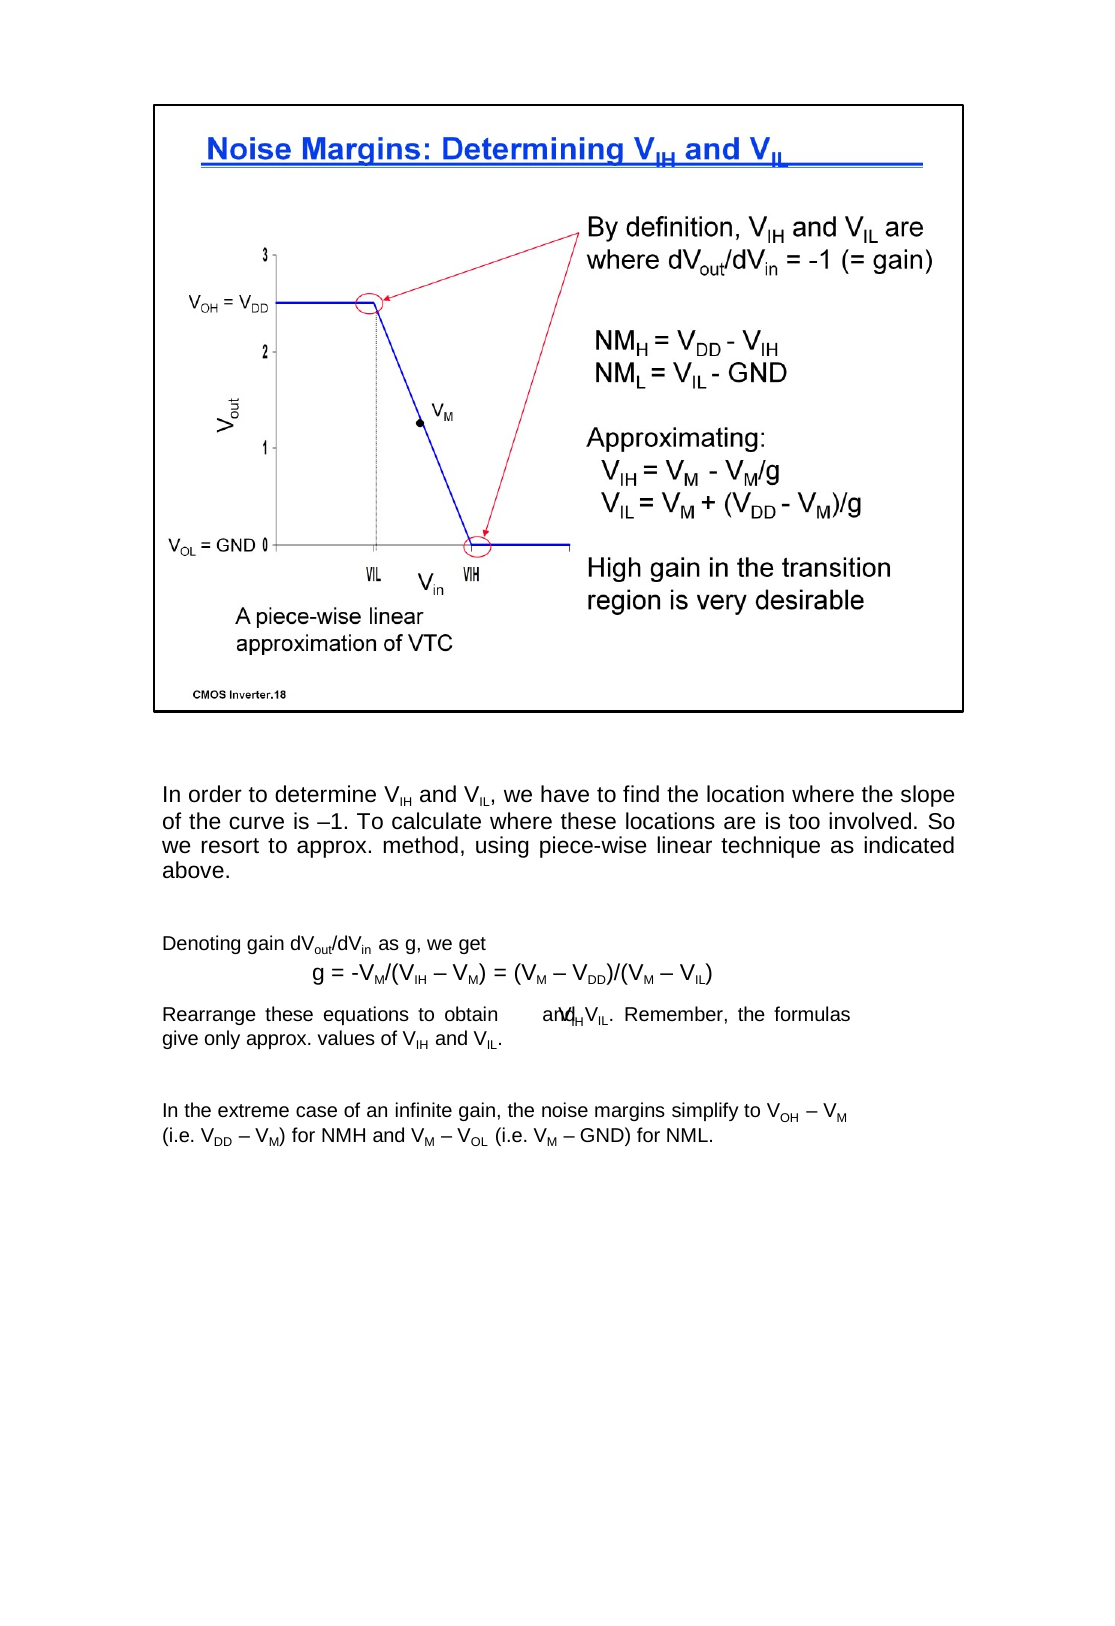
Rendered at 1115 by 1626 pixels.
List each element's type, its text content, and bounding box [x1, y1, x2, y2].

text_box In the extreme case of an infinite gain, the noise margins simplify to VOH – VM (i.e. VDD – VM) for NMH and VM – VOL (i.e. VM – GND) for NML. [159, 1097, 958, 1154]
text_box VIH [556, 1001, 595, 1033]
text_box Denoting gain dVout/dVin as g, we get g = -VM/(VIH – VM) = (VM – VDD)/(VM – VIL) Rearrange these equations to obtain and VIL. Remember, the formulas give only approx. values of VIH and VIL. [159, 929, 958, 1058]
text_box [153, 104, 963, 712]
text_box In order to determine VIH and VIL, we have to find the location where the slope of the curve is –1. To calculate where these locations are is too involved. So we resort to approx. method, using piece-wise linear technique as indicated above. [159, 784, 956, 886]
